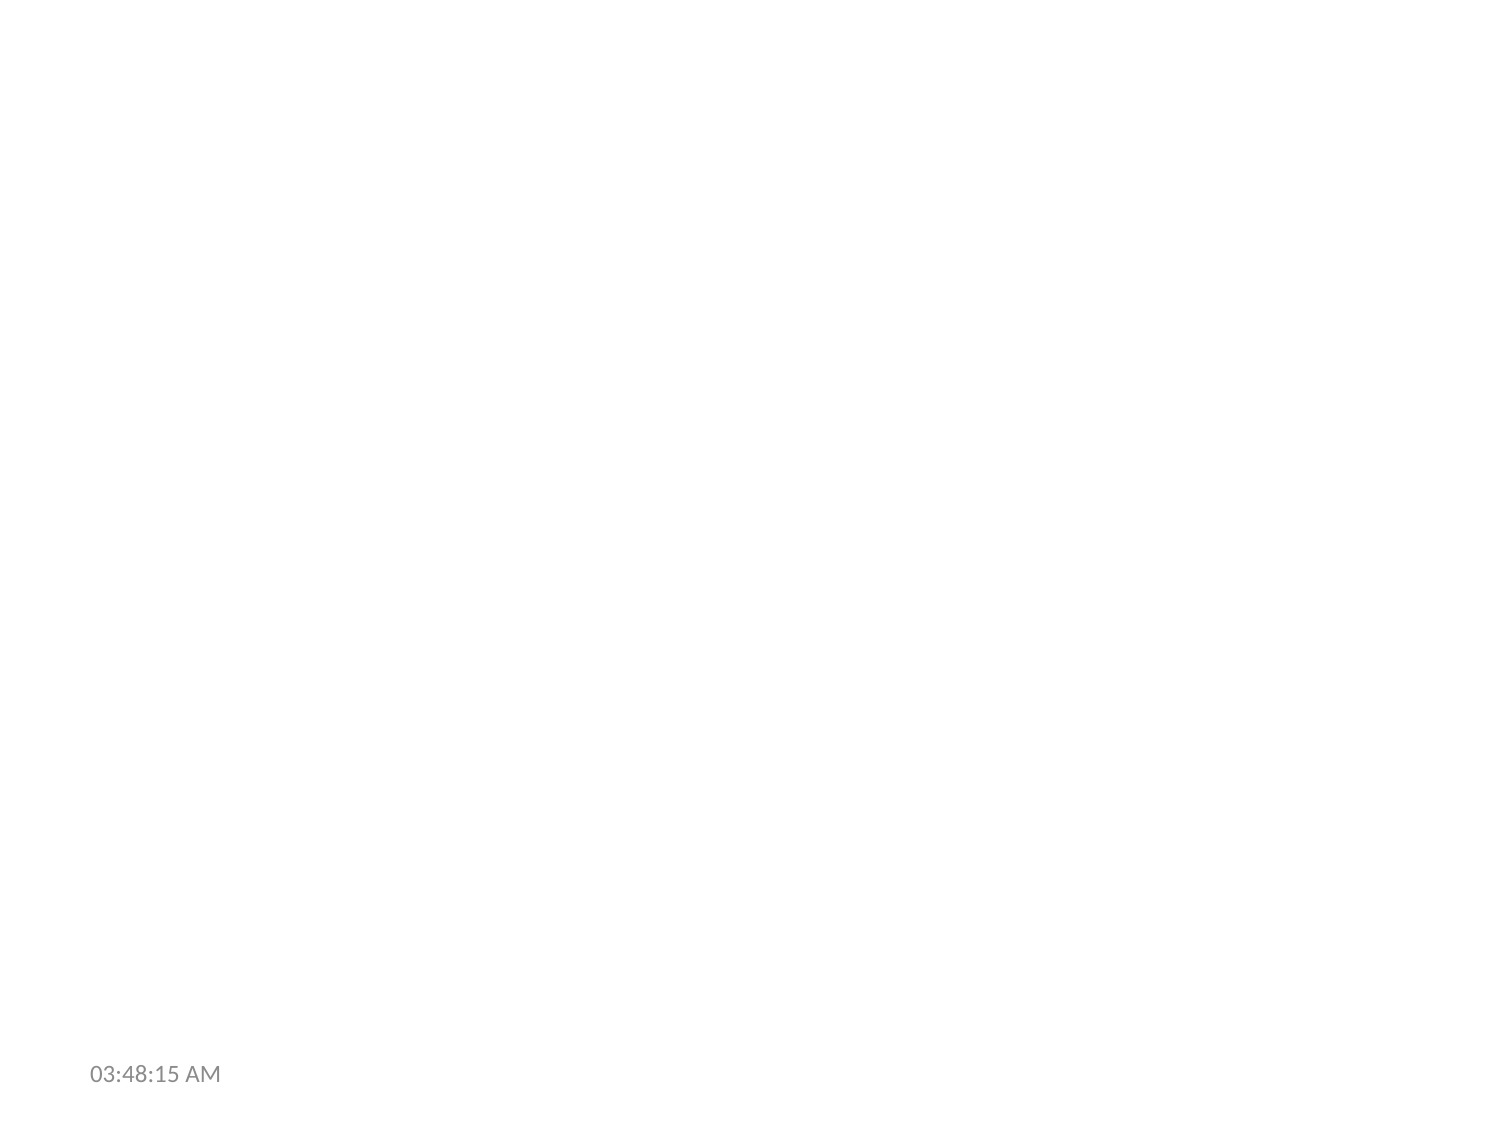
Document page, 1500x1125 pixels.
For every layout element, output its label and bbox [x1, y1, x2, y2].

slide_number [75, 1042, 425, 1103]
